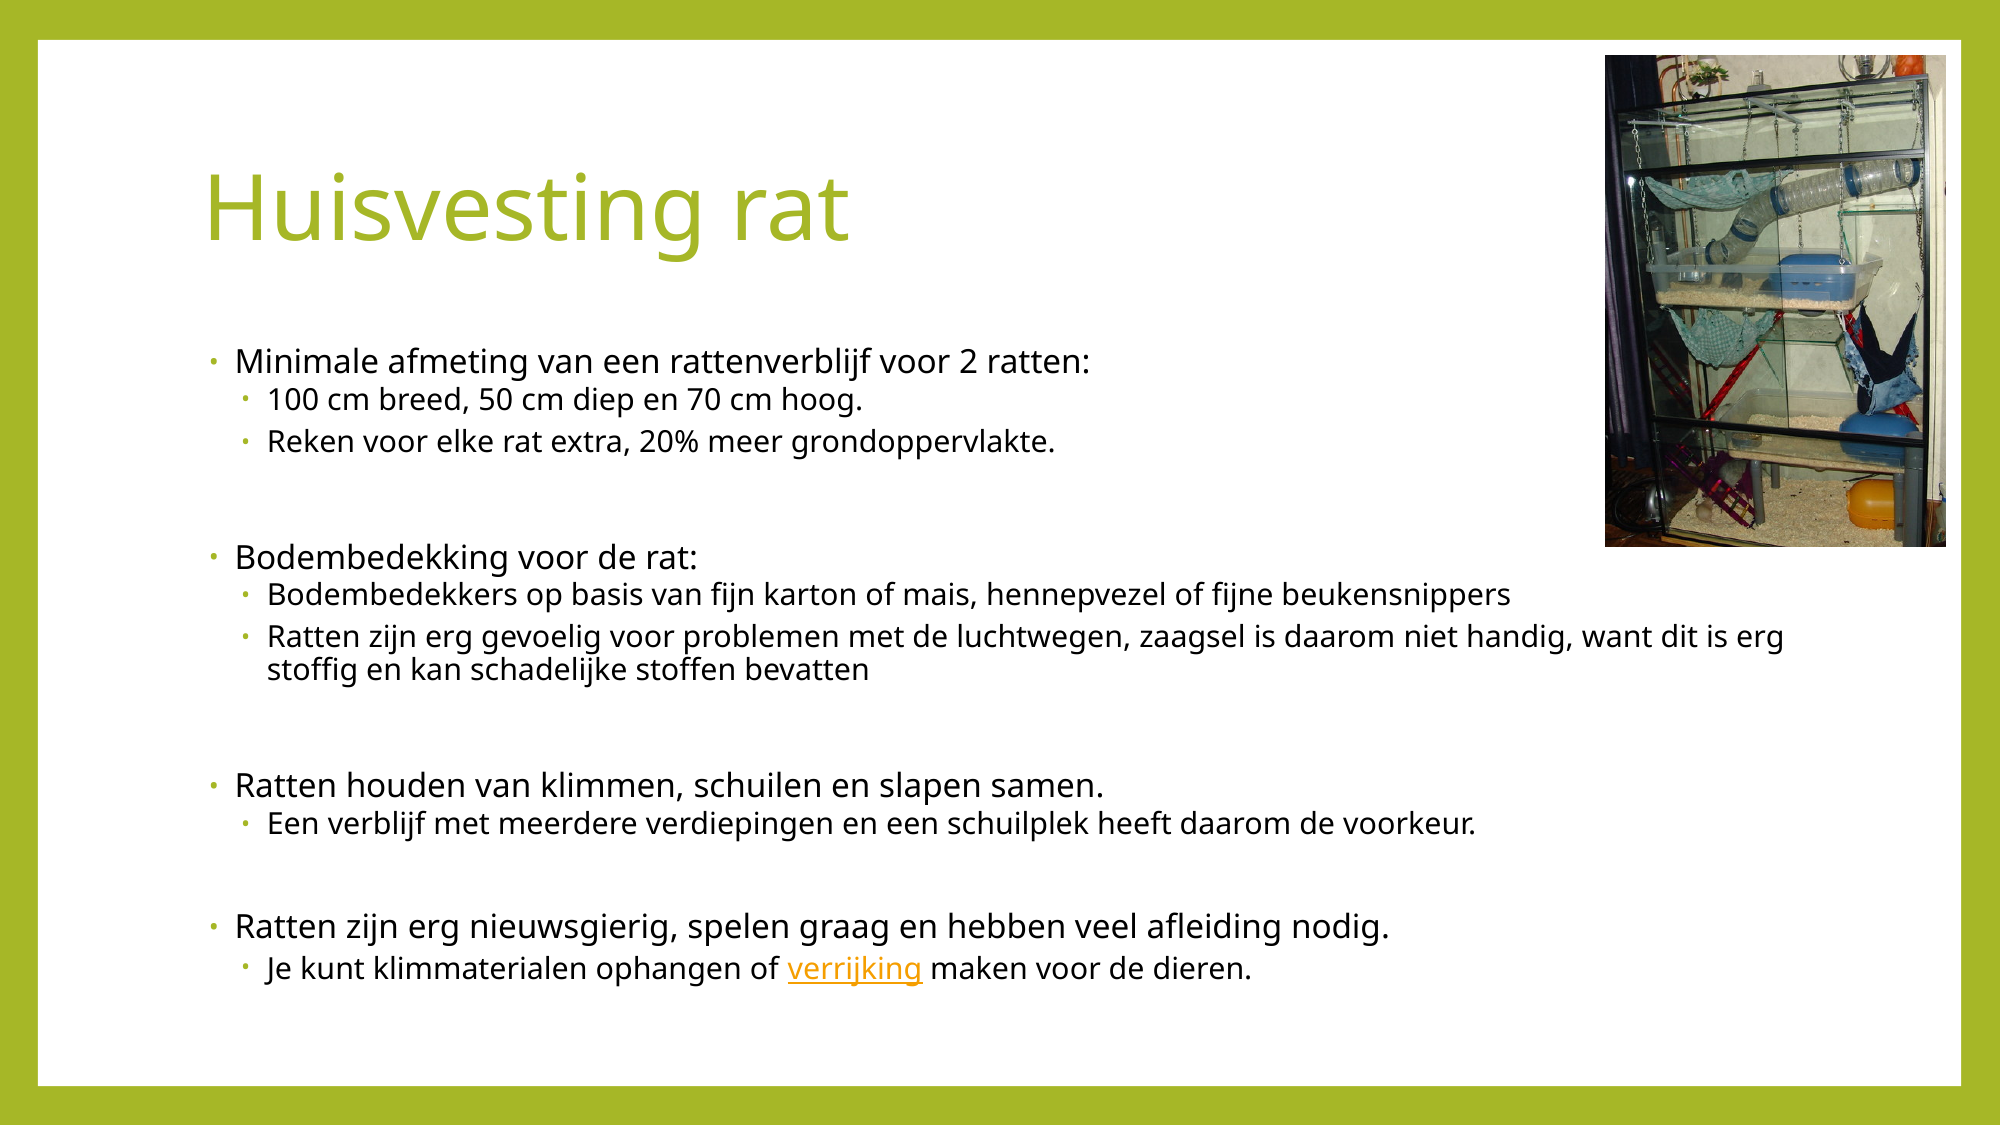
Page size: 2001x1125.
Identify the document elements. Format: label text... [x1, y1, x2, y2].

list Minimale afmeting van een rattenverblijf voor 2 ratten: 100 cm breed, 50 cm diep en 70 cm hoog. Reken voor elke rat extra, 20% meer grondoppervlakte. Bodembedekking voor de rat: Bodembedekkers op basis van fijn karton of mais, hennepvezel of fijne beukensnippers Ratten zijn erg gevoelig voor problemen met de luchtwegen, zaagsel is daarom niet handig, want dit is erg stoffig en kan schadelijke stoffen bevatten Ratten houden van klimmen, schuilen en slapen samen. Een verblijf met meerdere verdiepingen en een schuilplek heeft daarom de voorkeur. Ratten zijn erg nieuwsgierig, spelen graag en hebben veel afleiding nodig. Je kunt klimmaterialen ophangen of verrijking maken voor de dieren. [187, 337, 1808, 1000]
title Huisvesting rat [187, 99, 1599, 323]
picture [1605, 55, 1946, 547]
